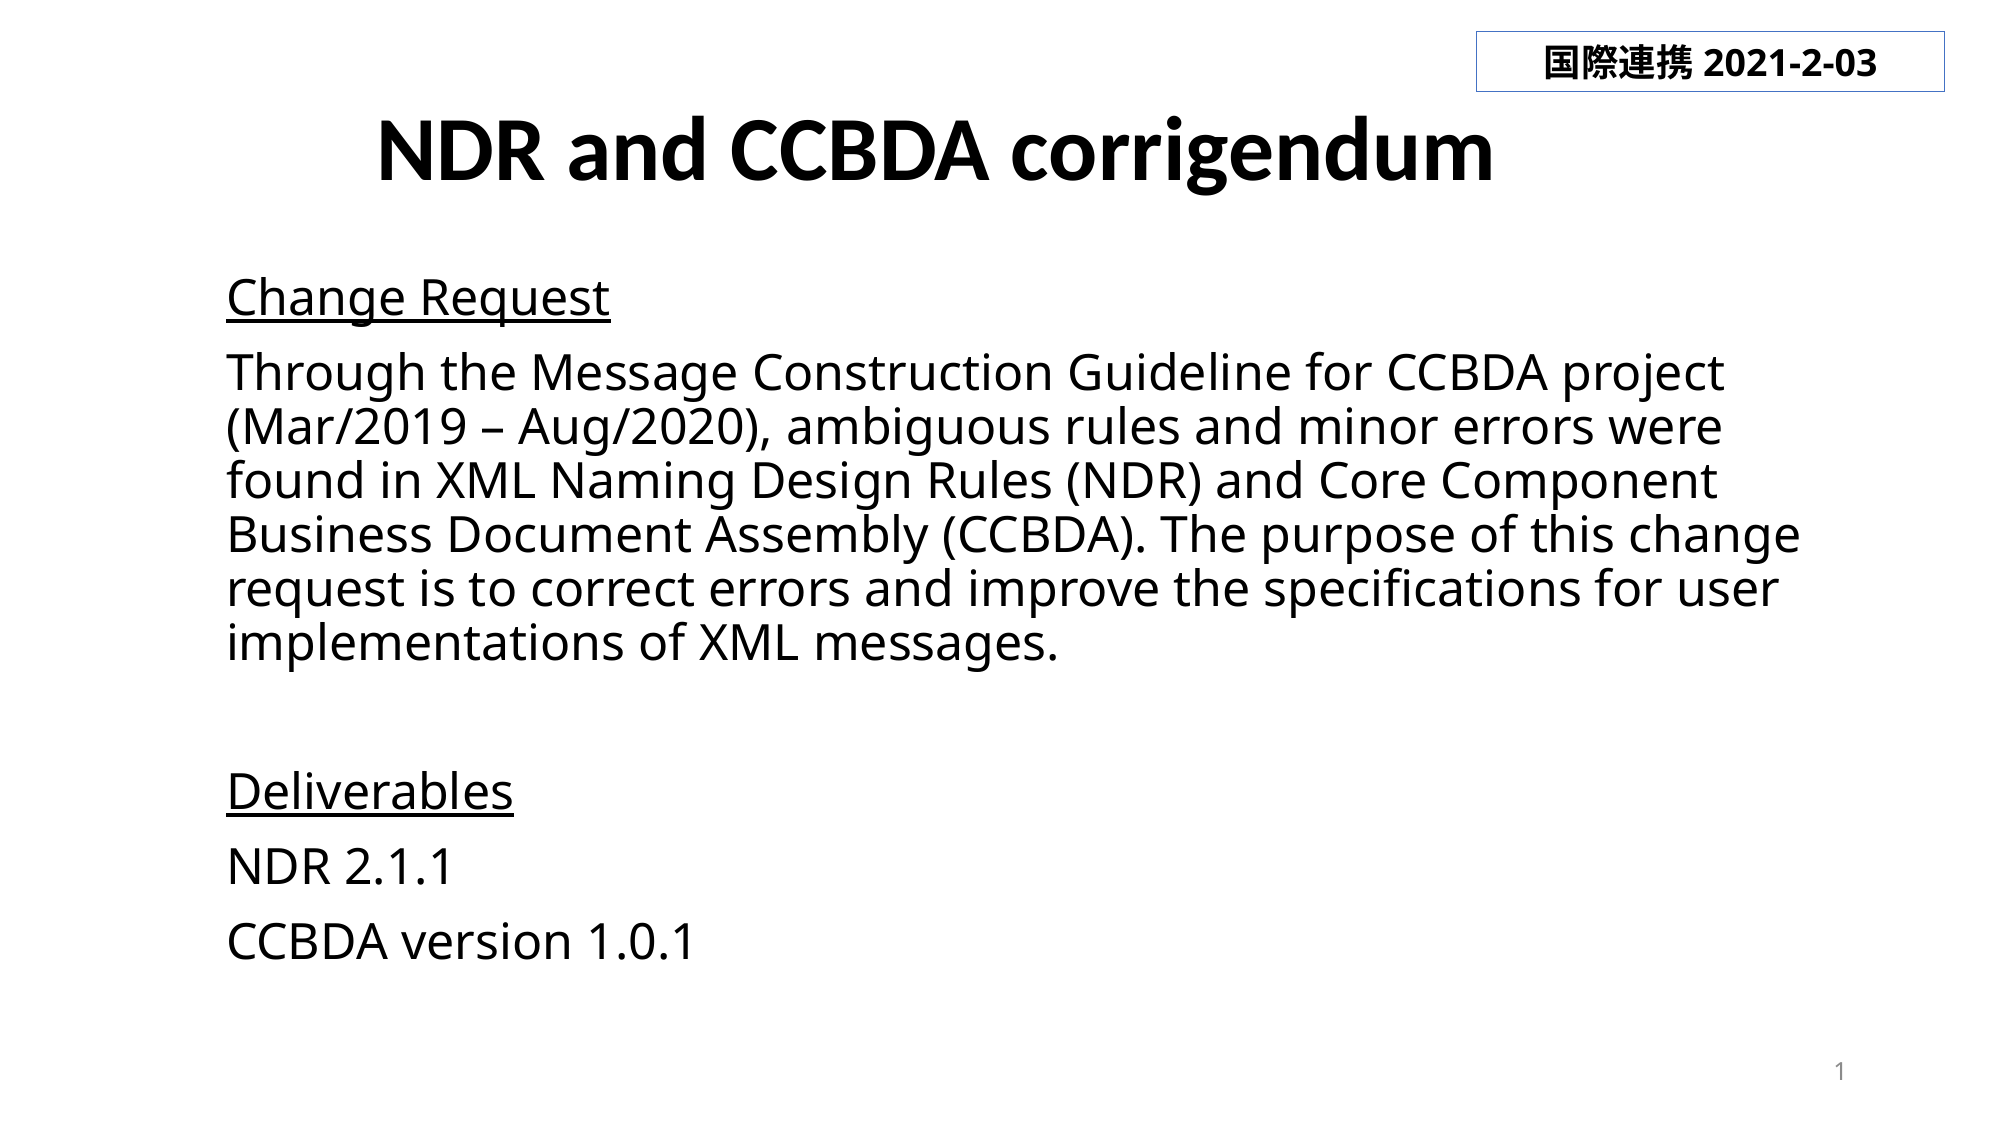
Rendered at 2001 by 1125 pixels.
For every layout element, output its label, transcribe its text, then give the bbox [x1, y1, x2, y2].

list Change Request Through the Message Construction Guideline for CCBDA project (Mar/2019 – Aug/2020), ambiguous rules and minor errors were found in XML Naming Design Rules (NDR) and Core Component Business Document Assembly (CCBDA). The purpose of this change request is to correct errors and improve the specifications for user implementations of XML messages. Deliverables NDR 2.1.1 CCBDA version 1.0.1 [210, 264, 1884, 1073]
slide_number 1 [1412, 1042, 1863, 1103]
title NDR and CCBDA corrigendum [360, 93, 1681, 209]
text_box 国際連携2021-2-03 [1476, 31, 1945, 92]
